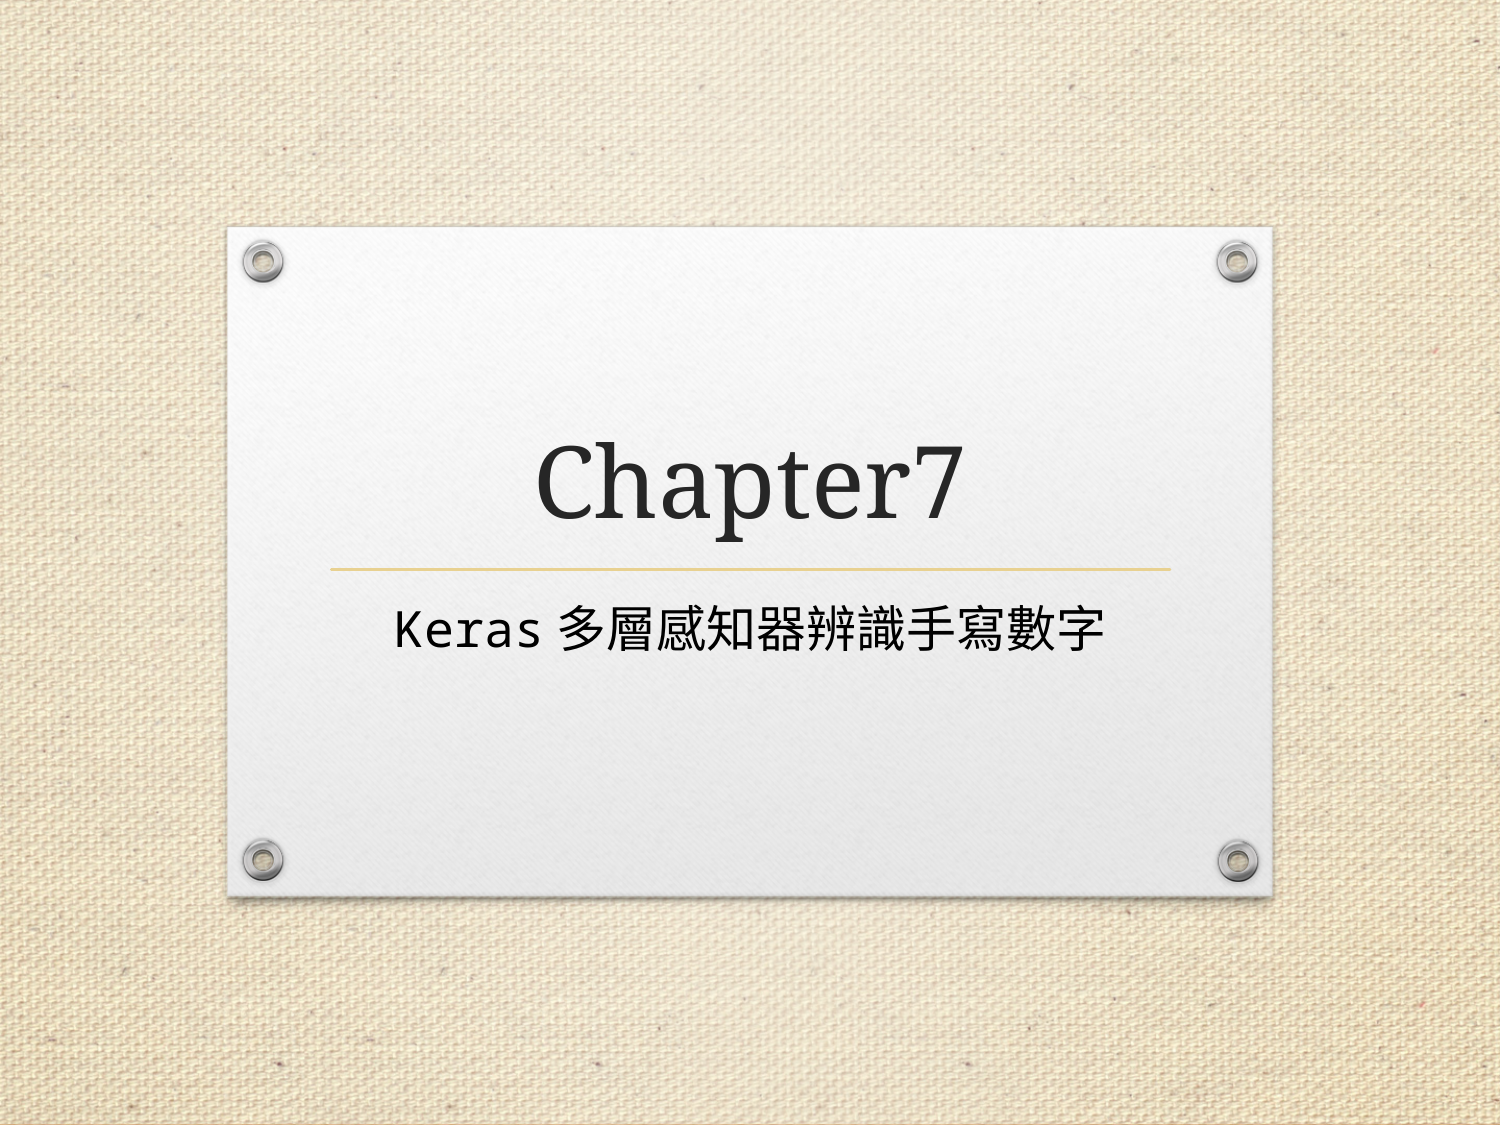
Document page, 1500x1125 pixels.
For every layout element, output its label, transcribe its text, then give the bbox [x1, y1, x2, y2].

picture [0, 0, 1500, 1125]
subtitle Keras多層感知器辨識手寫數字 [315, 590, 1187, 817]
title Chapter7 [315, 297, 1187, 546]
